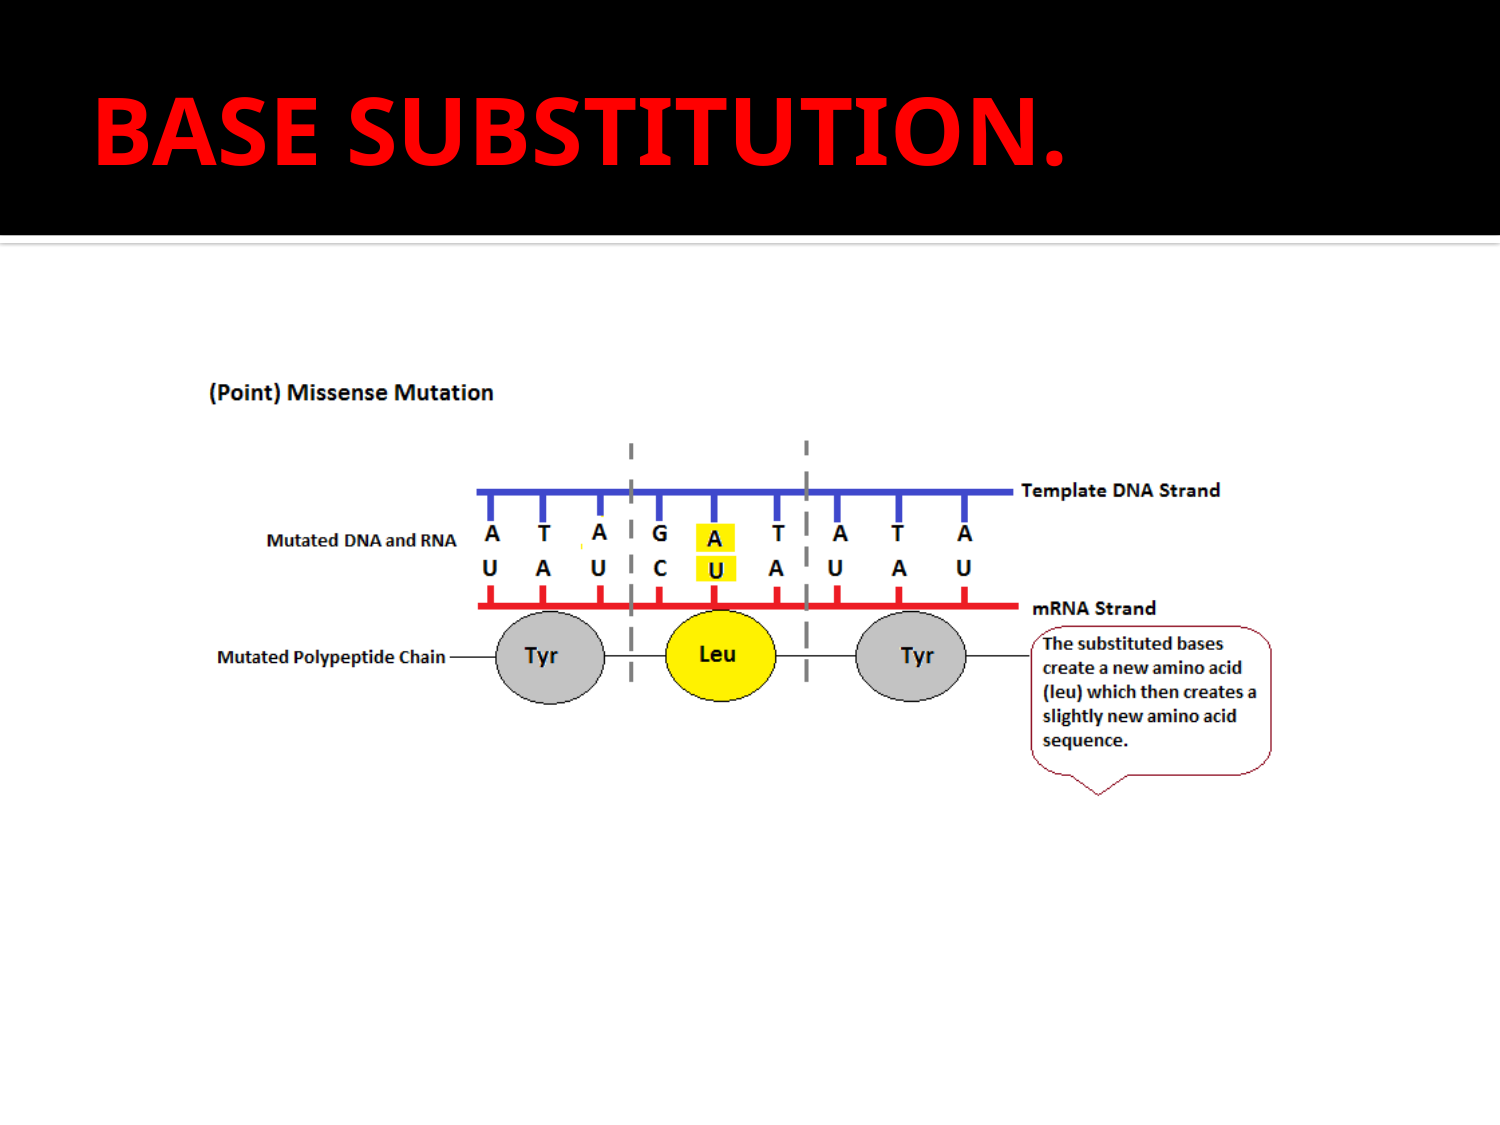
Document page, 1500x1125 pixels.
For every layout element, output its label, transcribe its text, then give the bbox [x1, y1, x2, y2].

picture [201, 371, 1317, 894]
title Base Substitution. [75, 25, 1425, 231]
